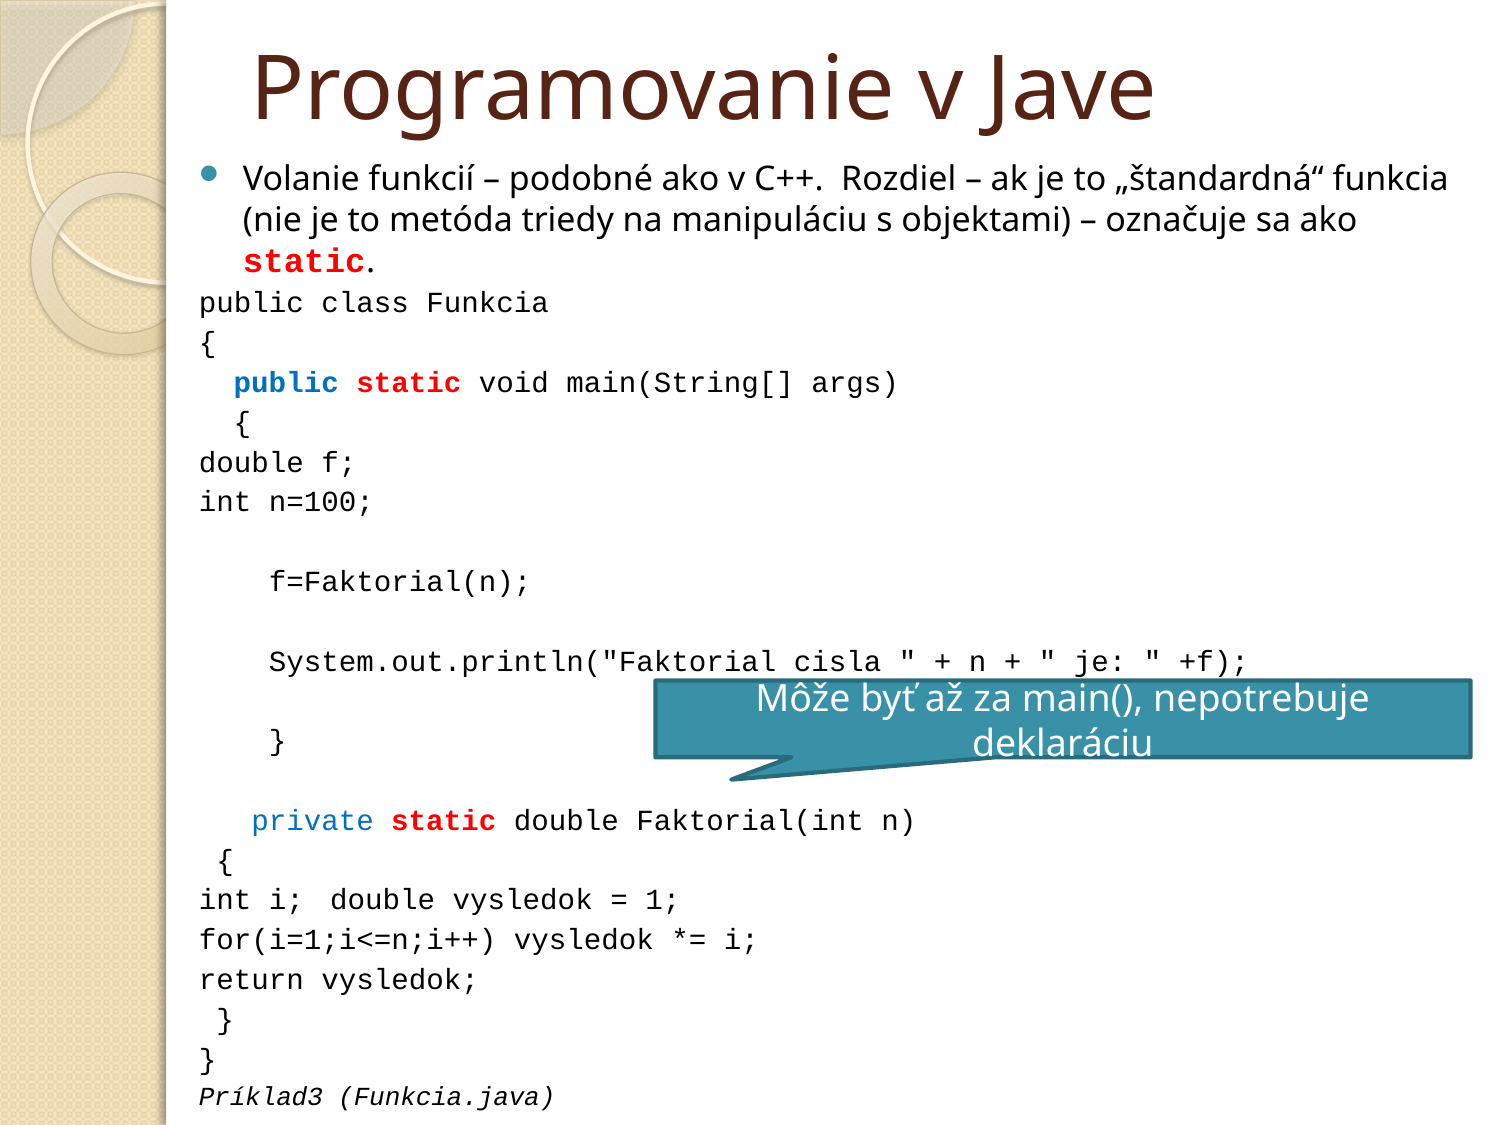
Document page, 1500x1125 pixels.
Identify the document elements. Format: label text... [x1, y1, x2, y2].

text_box Môže byť až za main(), nepotrebuje deklaráciu [653, 678, 1473, 782]
list Volanie funkcií – podobné ako v C++. Rozdiel – ak je to „štandardná“ funkcia (nie je to metóda triedy na manipuláciu s objektami) – označuje sa ako static. public class Funkcia { public static void main(String[] args) { double f; int n=100; f=Faktorial(n); System.out.println("Faktorial cisla " + n + " je: " +f); } private static double Faktorial(int n) { int i; double vysledok = 1; for(i=1;i<=n;i++) vysledok *= i; return vysledok; } } Príklad3 (Funkcia.java) [171, 149, 1500, 1125]
title Programovanie v Jave [235, 19, 1466, 149]
